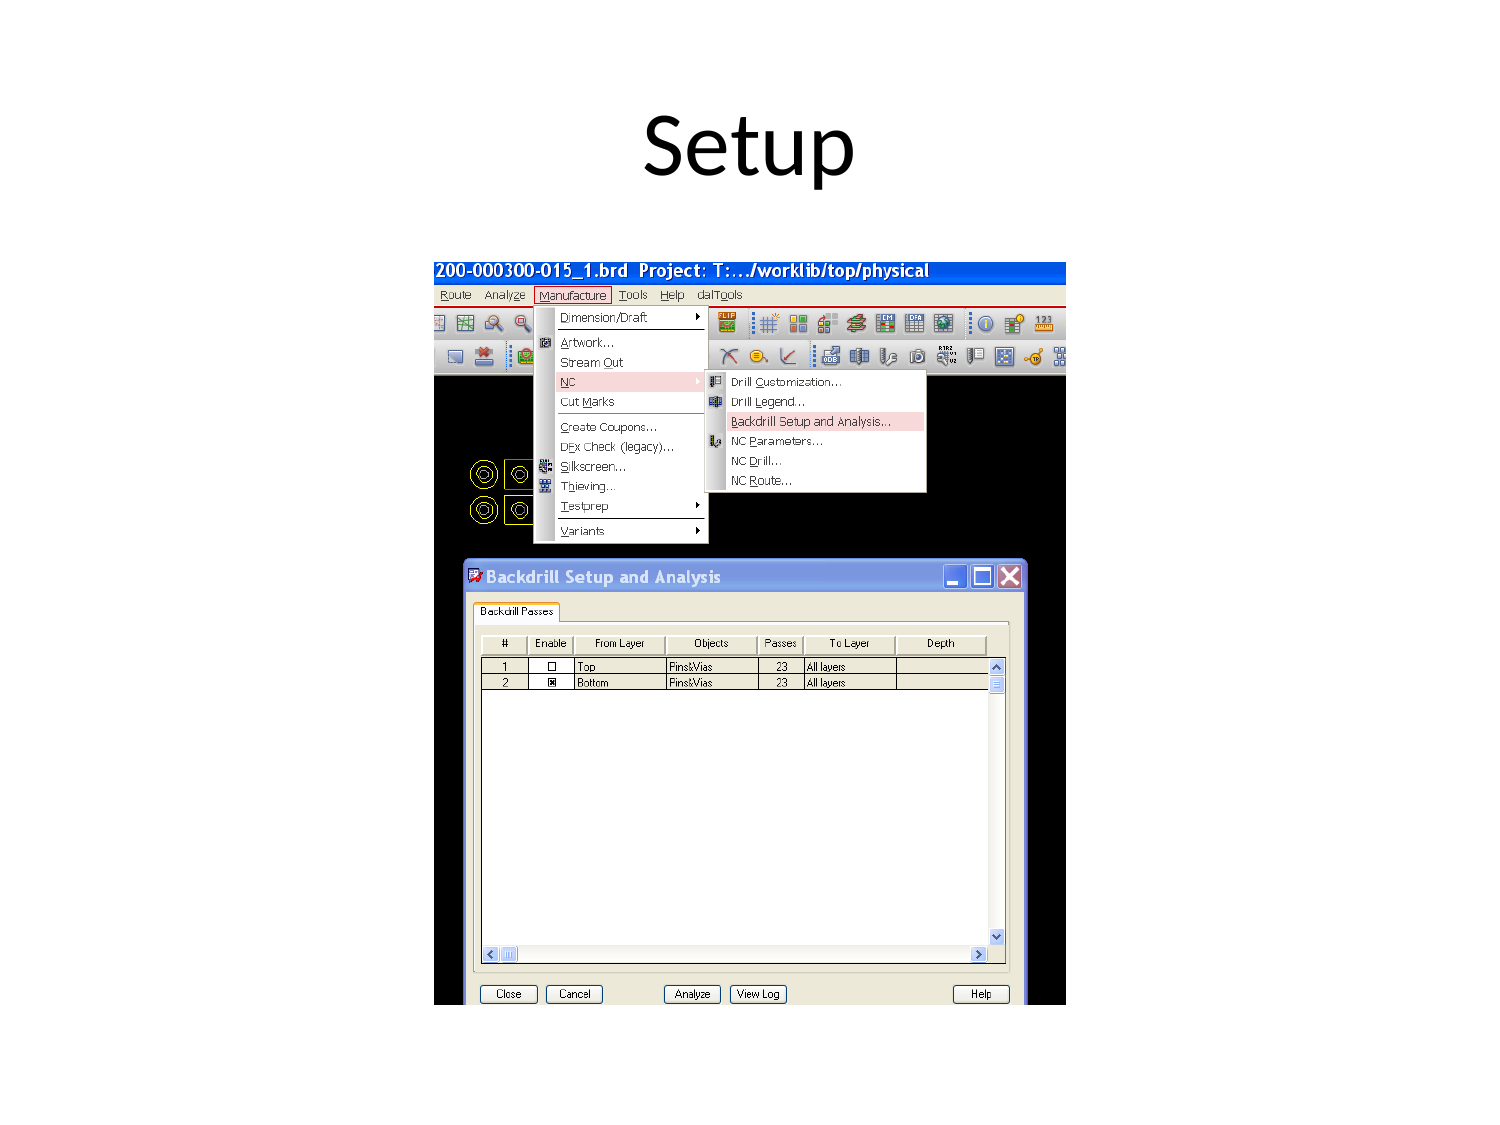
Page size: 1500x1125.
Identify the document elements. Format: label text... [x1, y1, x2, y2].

title Setup [75, 45, 1425, 233]
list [433, 262, 1067, 1006]
